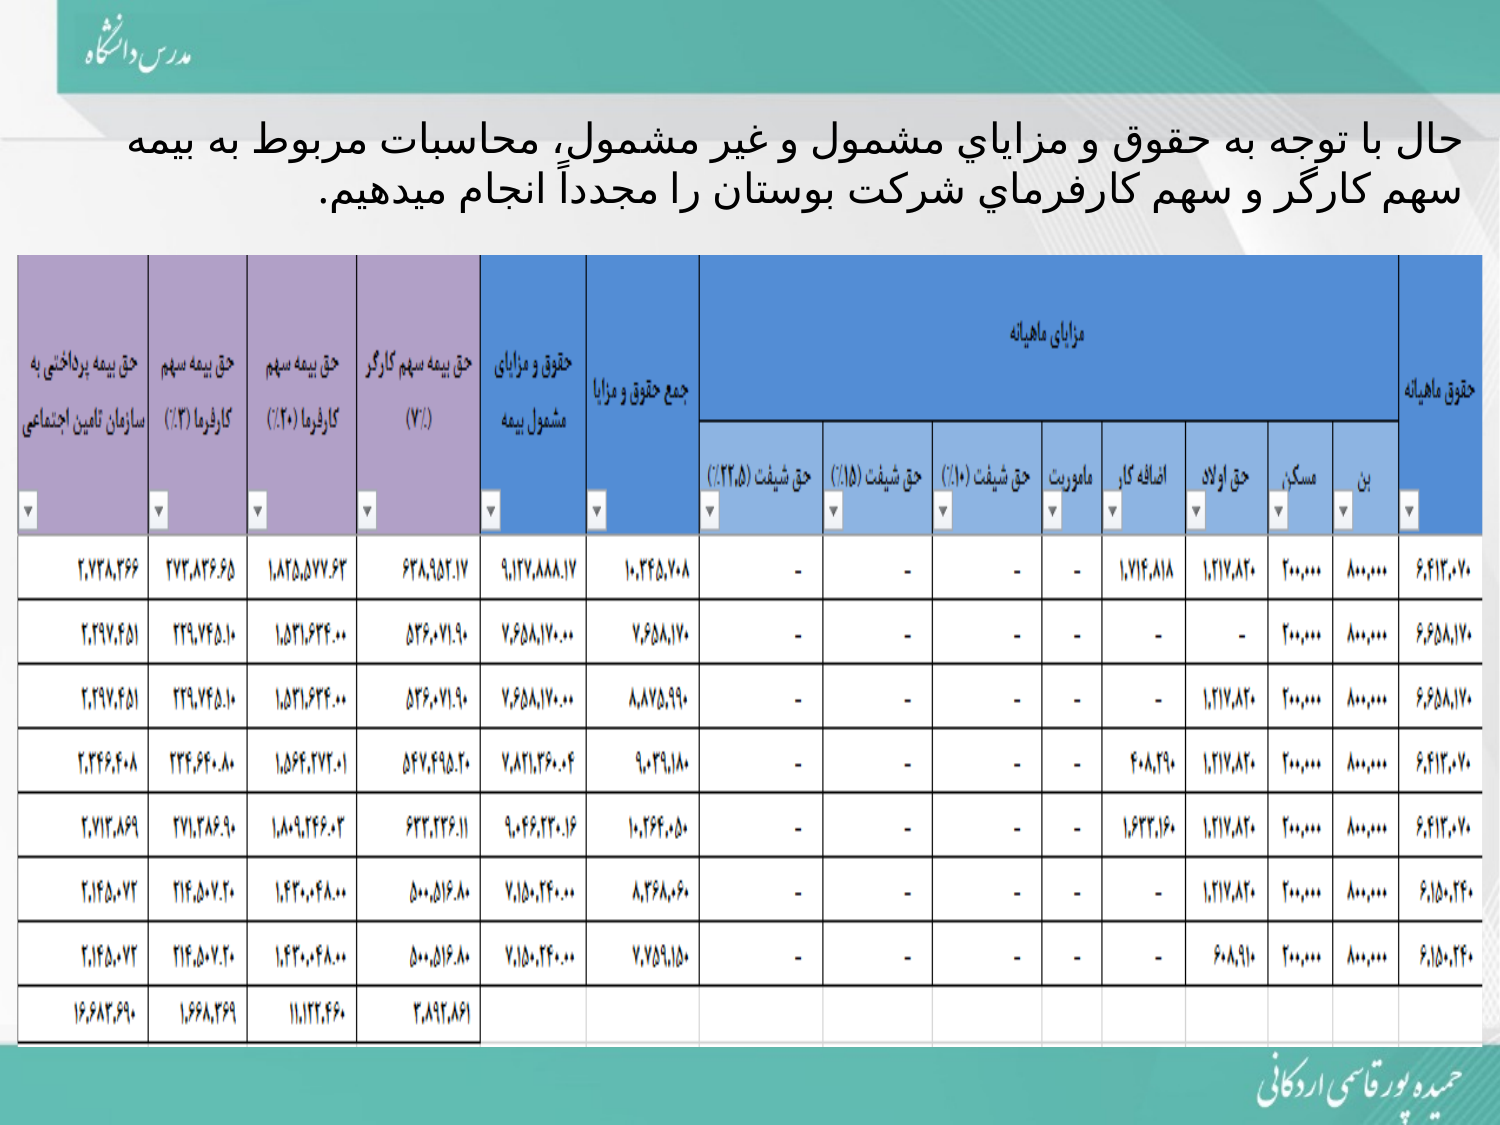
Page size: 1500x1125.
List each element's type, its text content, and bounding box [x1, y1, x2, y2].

picture [0, 0, 1500, 1125]
text_box حال با توجه به حقوق و مزاياي مشمول و غير مشمول، محاسبات مربوط به بيمه سهم کارگر و سهم کارفرماي شرکت بوستان را مجدداً انجام مي­دهيم. [56, 54, 1479, 220]
